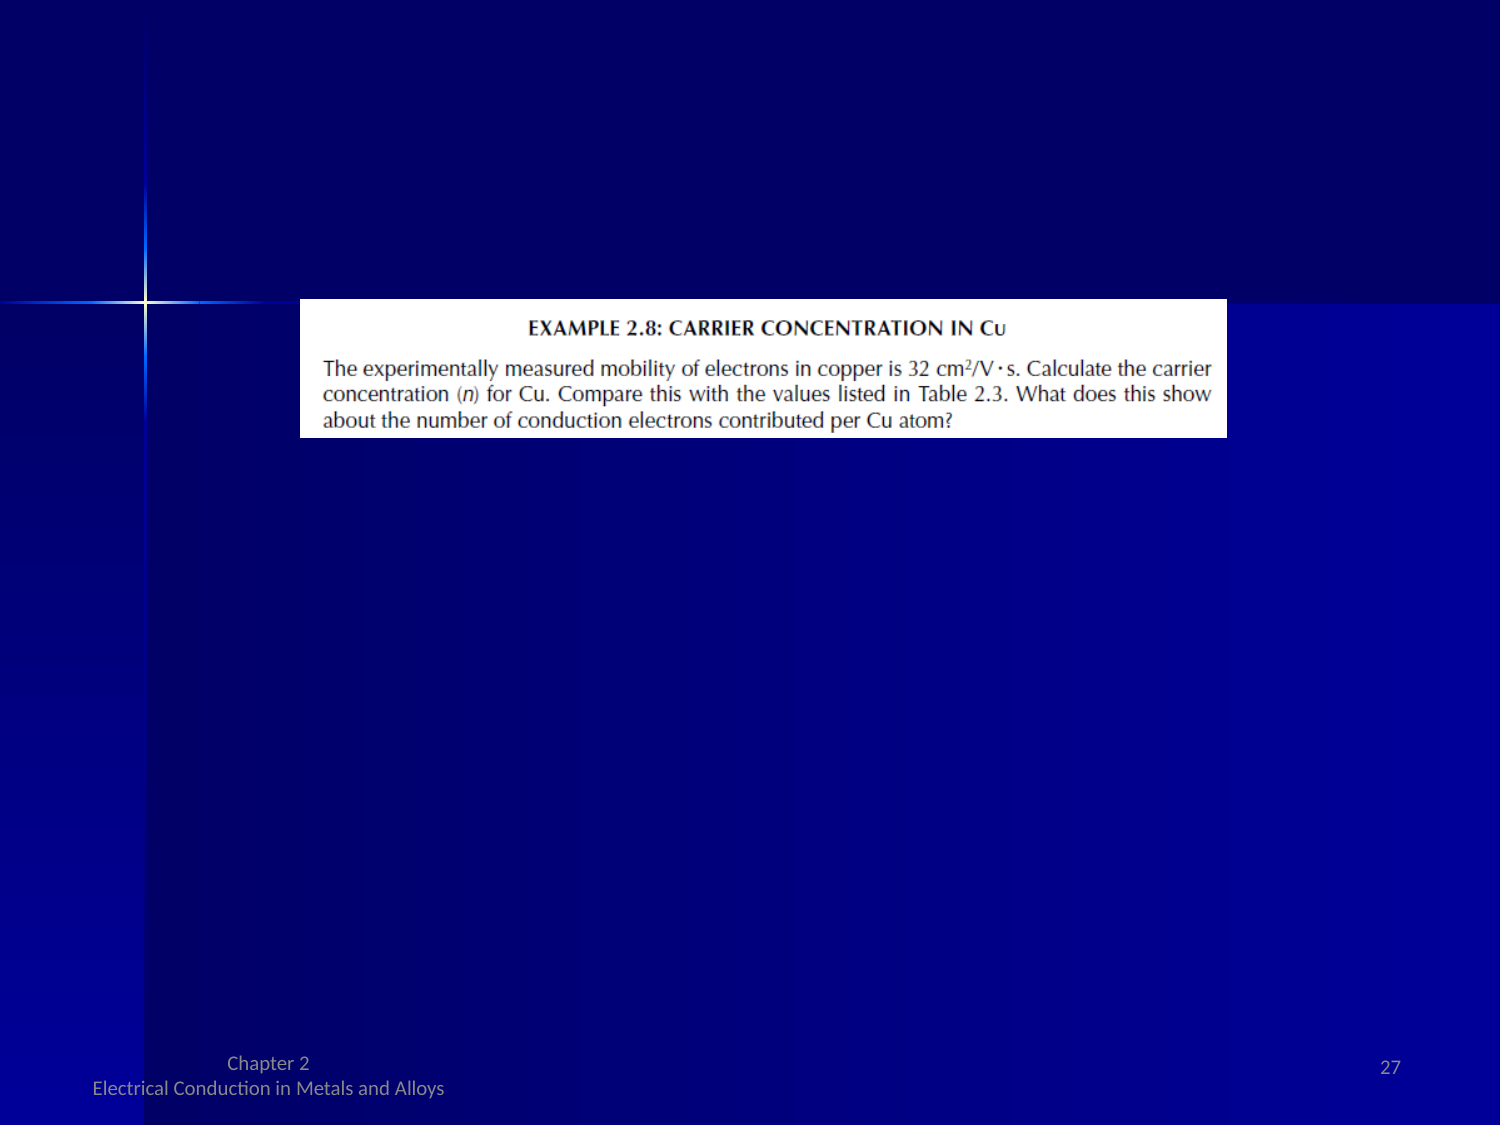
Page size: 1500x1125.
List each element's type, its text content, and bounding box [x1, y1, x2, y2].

slide_number Chapter 2 Electrical Conduction in Metals and Alloys [74, 1037, 463, 1113]
picture [299, 299, 1227, 438]
